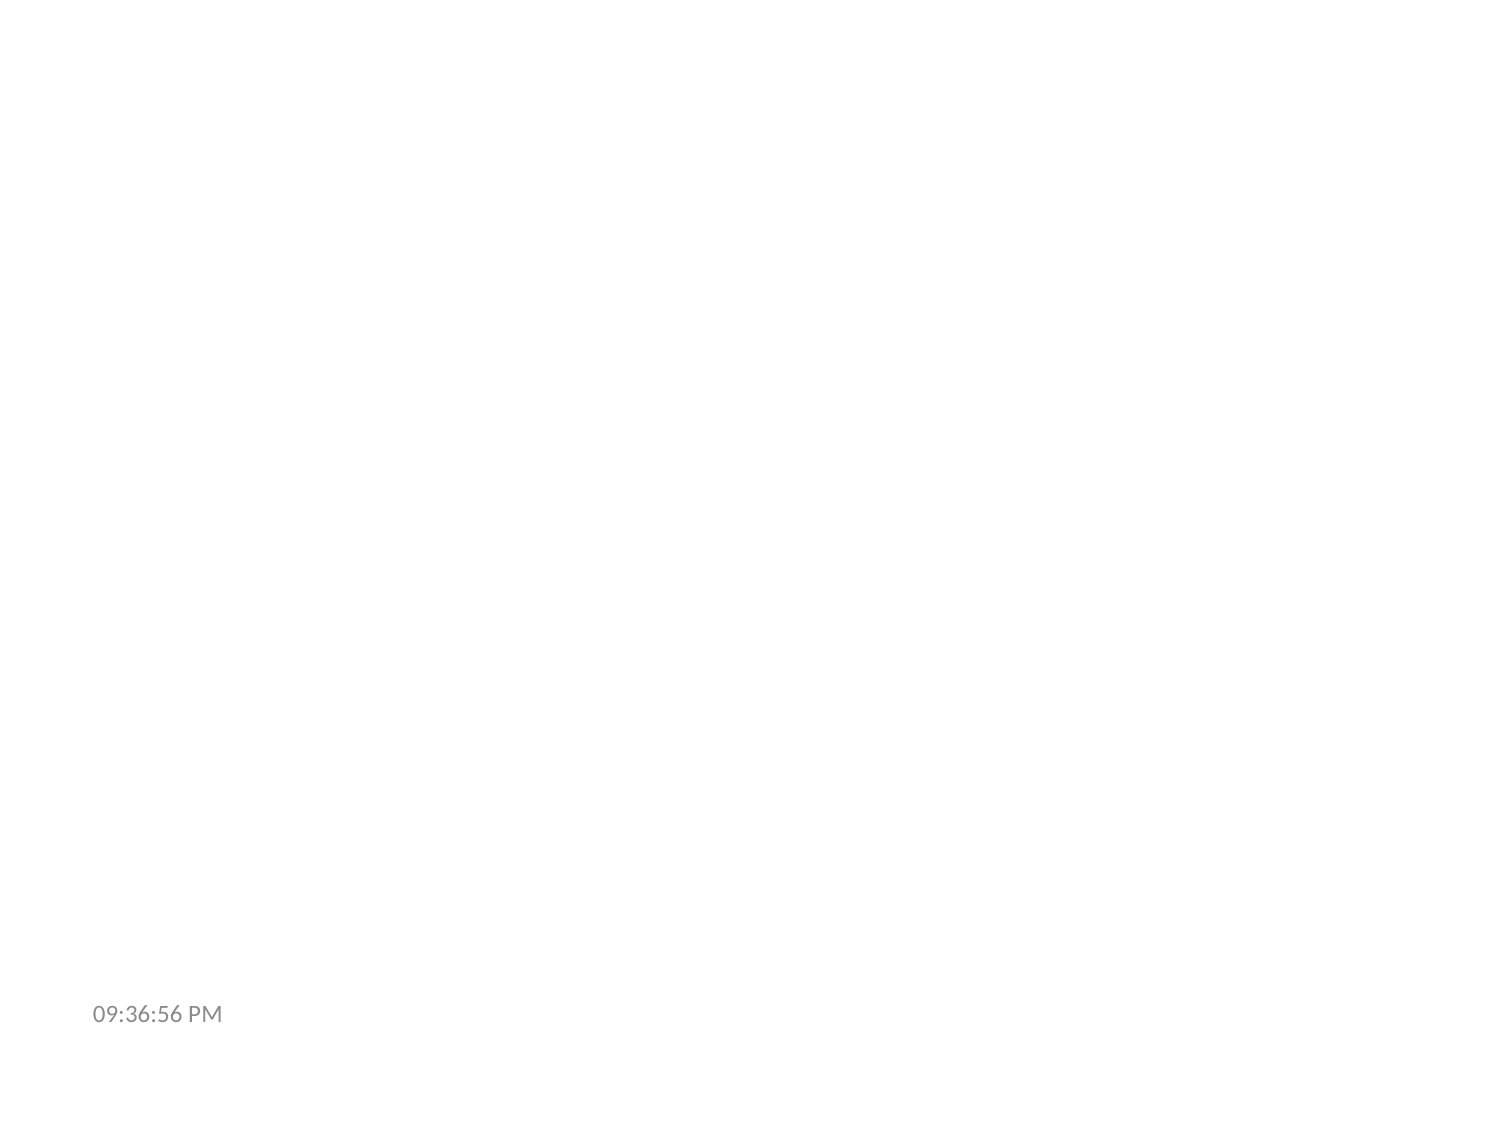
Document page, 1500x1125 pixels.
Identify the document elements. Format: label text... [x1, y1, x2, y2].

text_box 3:35:09 PM [77, 982, 428, 1043]
